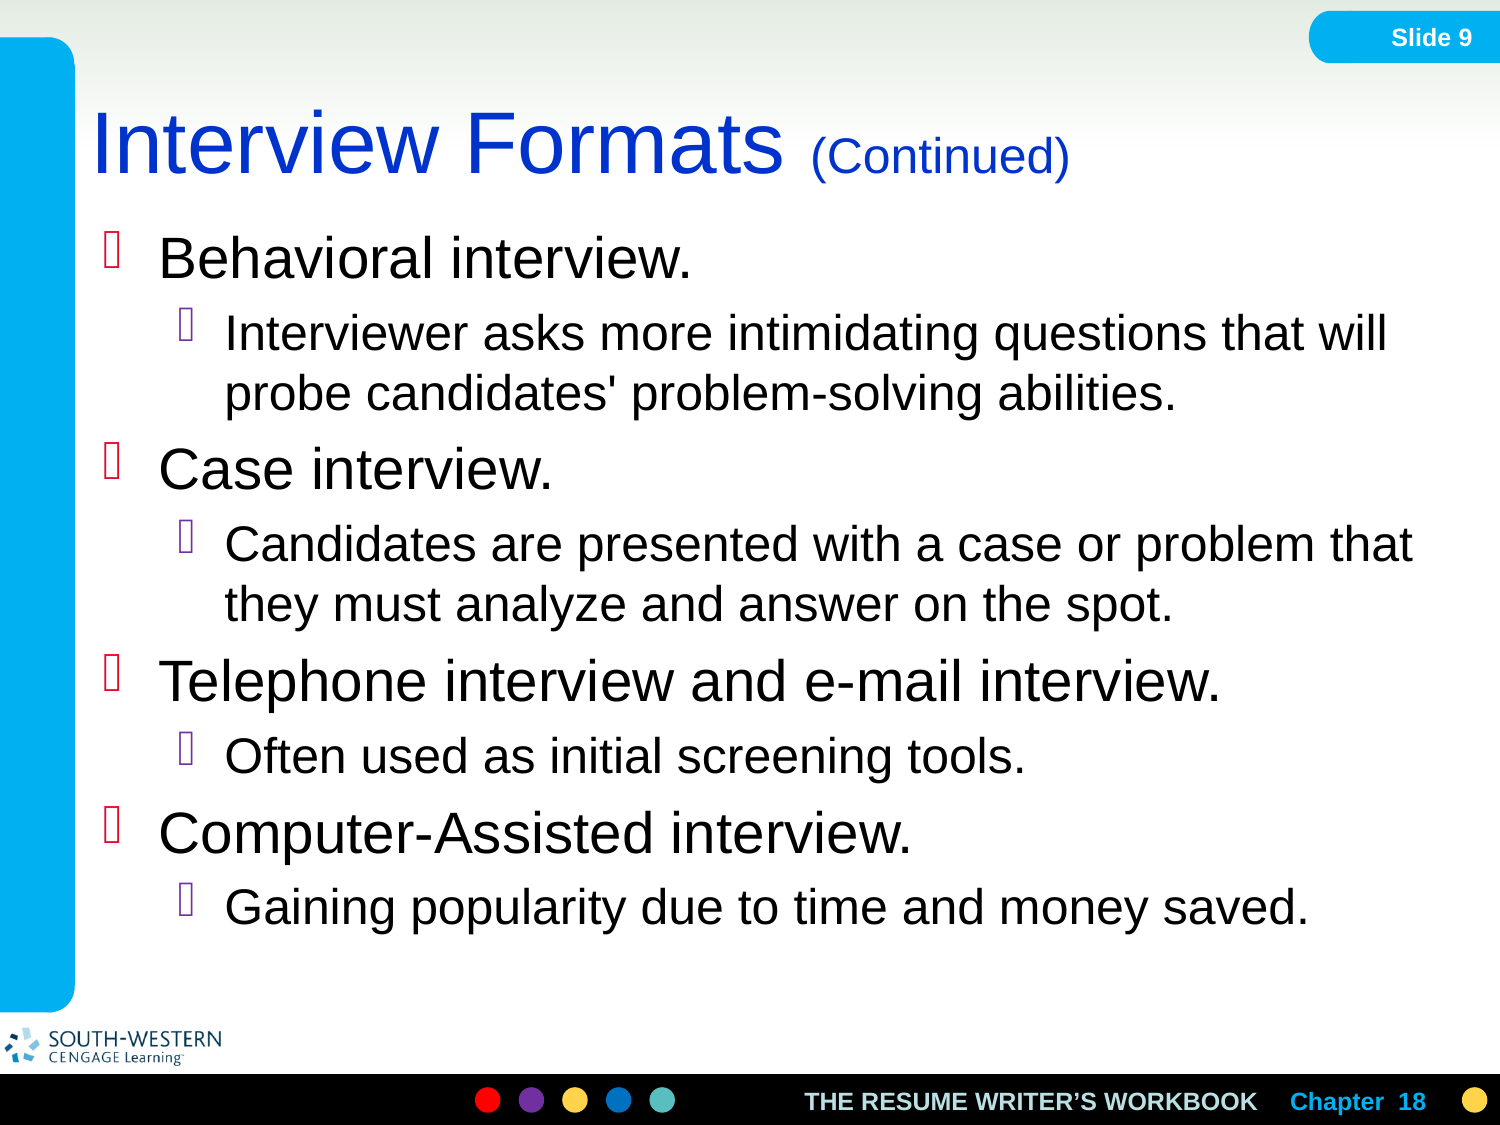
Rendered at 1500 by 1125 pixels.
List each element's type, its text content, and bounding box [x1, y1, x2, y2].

title Interview Formats (Continued) [74, 44, 1426, 233]
footer Chapter 18 [1274, 1075, 1476, 1125]
picture [0, 1022, 225, 1073]
slide_number Slide 9 [1312, 13, 1488, 93]
list Behavioral interview. Interviewer asks more intimidating questions that will probe candidates' problem-solving abilities. Case interview. Candidates are presented with a case or problem that they must analyze and answer on the spot. Telephone interview and e-mail interview. Often used as initial screening tools. Computer-Assisted interview. Gaining popularity due to time and money saved. [87, 212, 1438, 976]
